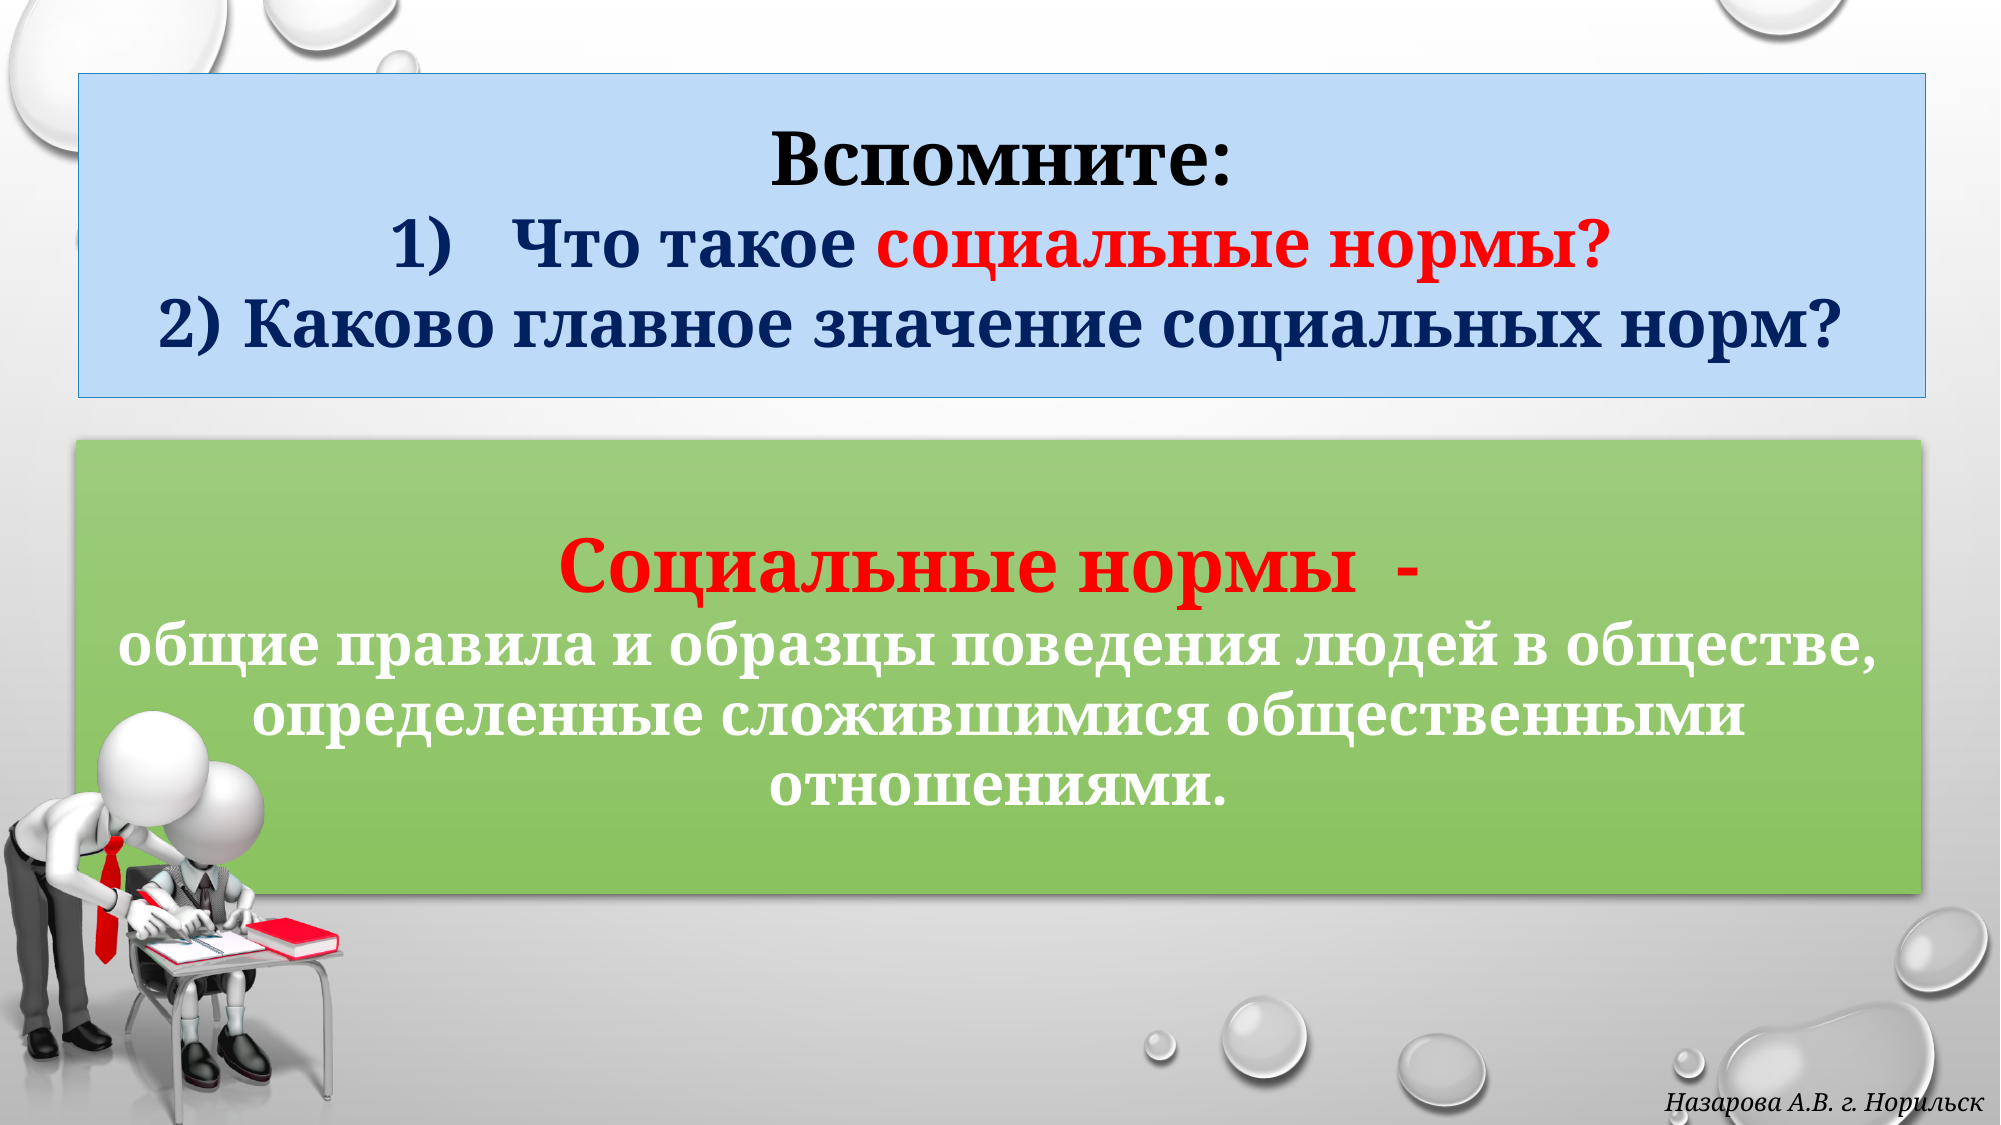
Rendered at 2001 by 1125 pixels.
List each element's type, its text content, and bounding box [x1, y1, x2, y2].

text_box Назарова А.В. г. Норильск [1583, 1079, 2000, 1125]
text_box Социальные нормы - общие правила и образцы поведения людей в обществе, определенные сложившимися общественными отношениями. [76, 440, 1921, 894]
text_box Вспомните: Что такое социальные нормы? Каково главное значение социальных норм? [78, 73, 1926, 398]
picture [0, 0, 2000, 1125]
